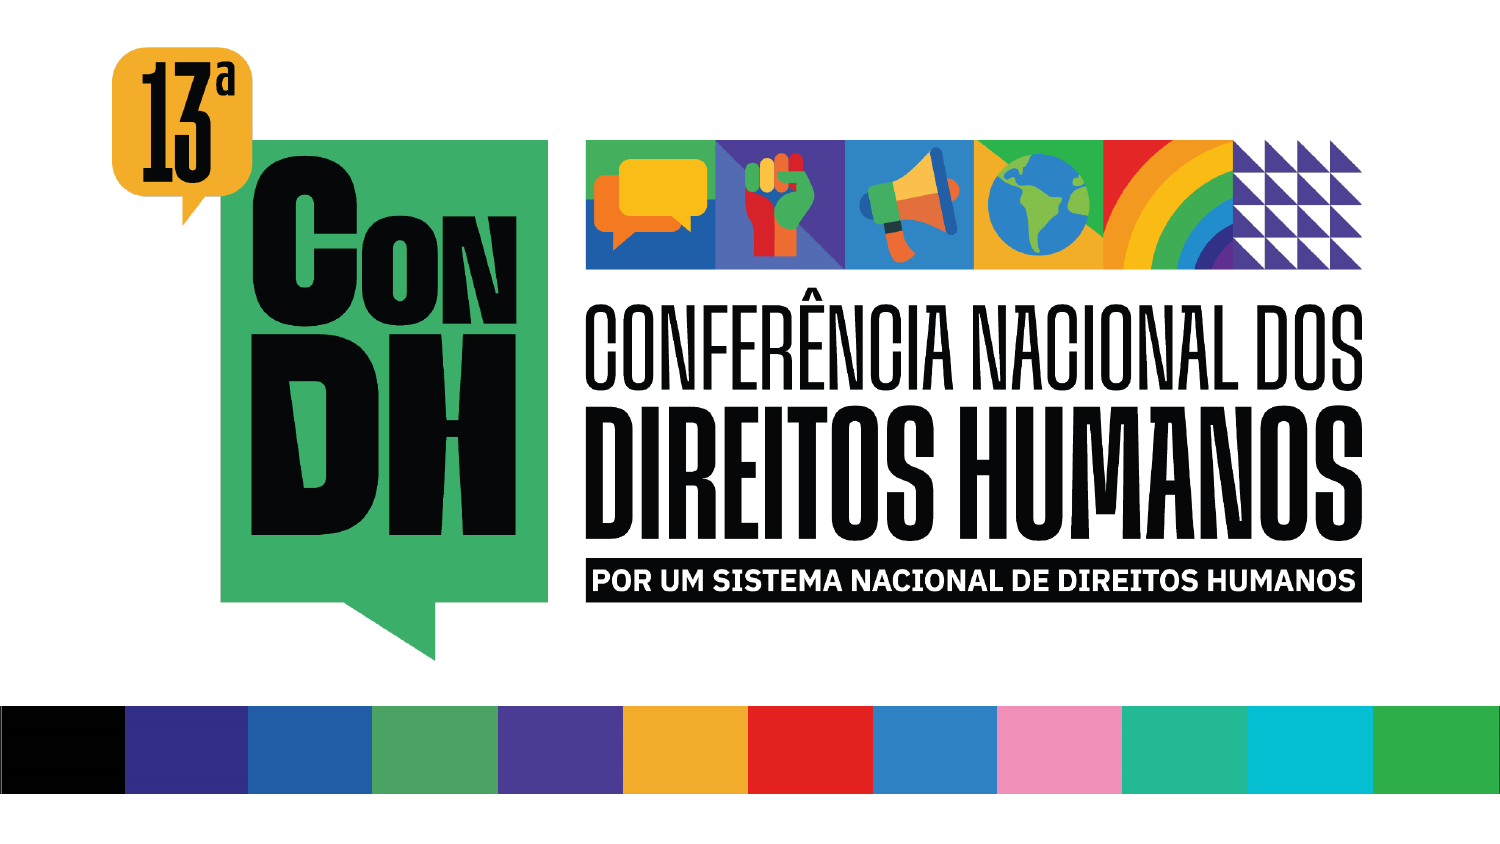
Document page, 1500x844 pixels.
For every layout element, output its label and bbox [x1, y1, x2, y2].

picture [0, 706, 1500, 794]
picture [112, 46, 1362, 661]
